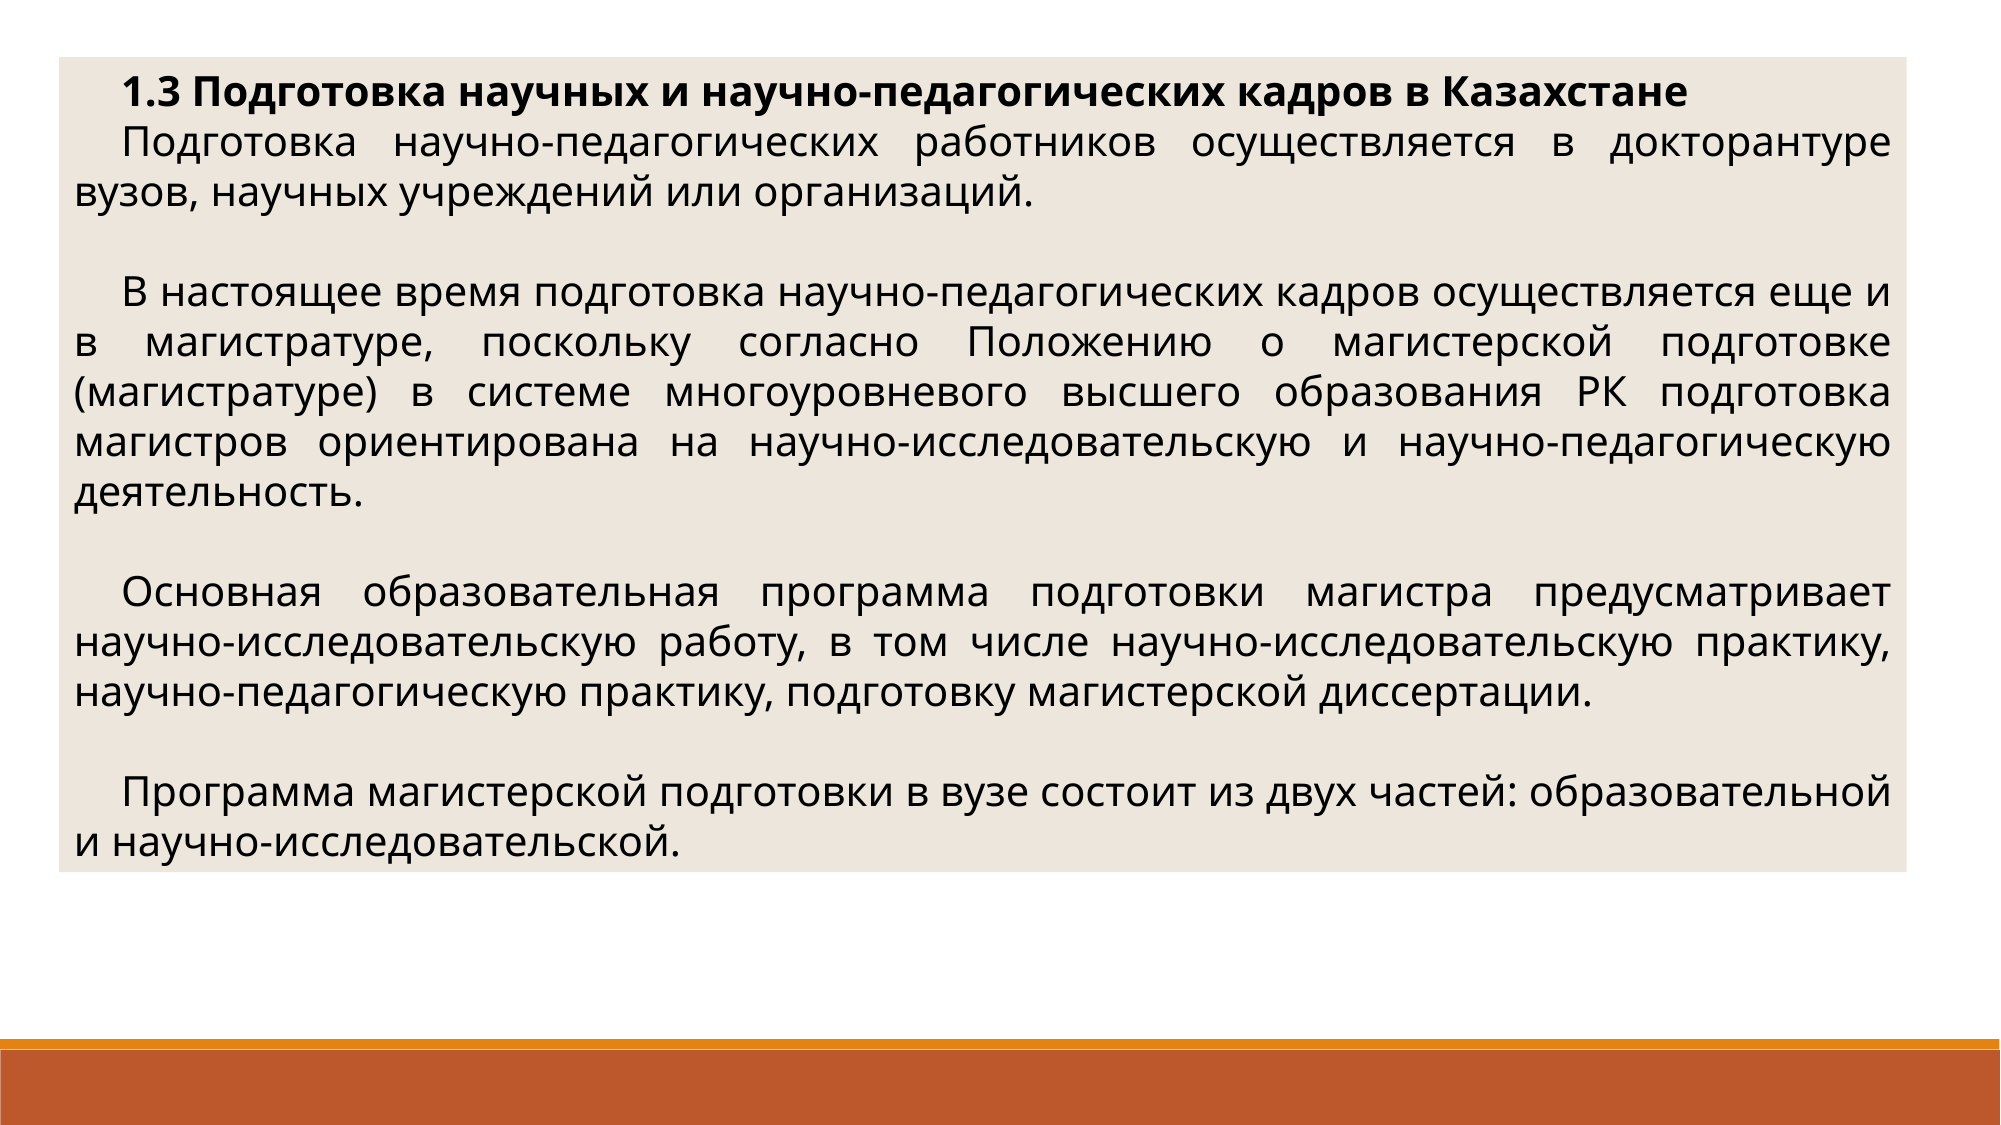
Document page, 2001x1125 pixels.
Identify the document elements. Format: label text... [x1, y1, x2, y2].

text_box 1.3 Подготовка научных и научно-педагогических кадров в Казахстане Подготовка научно-педагогических работников осуществляется в докторантуре вузов, научных учреждений или организаций. В настоящее время подготовка научно-педагогических кадров осуществляется еще и в магистратуре, поскольку согласно Положению о магистерской подготовке (магистратуре) в системе многоуровневого высшего образования РК подготовка магистров ориентирована на научно-исследовательскую и научно-педагогическую деятельность. Основная образовательная программа подготовки магистра предусматривает научно-исследовательскую работу, в том числе научно-исследовательскую практику, научно-педагогическую практику, подготовку магистерской диссертации. Программа магистерской подготовки в вузе состоит из двух частей: образовательной и научно-исследовательской. [59, 57, 1907, 873]
